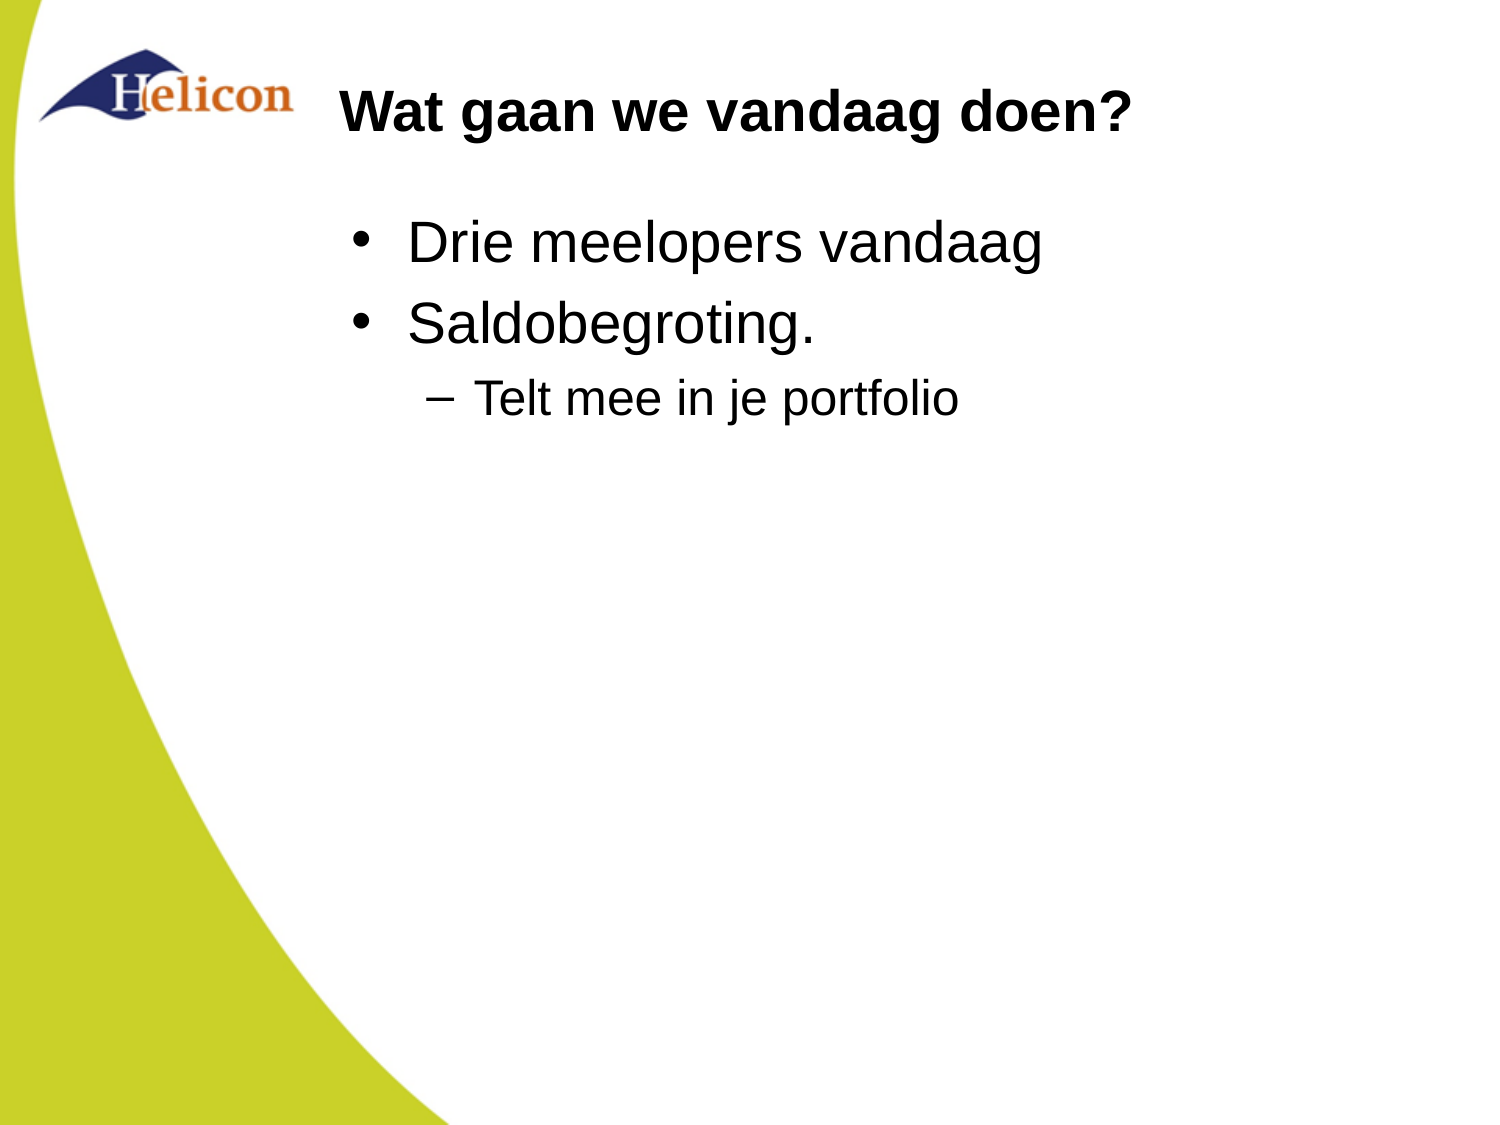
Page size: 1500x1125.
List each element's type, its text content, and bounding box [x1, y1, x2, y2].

list Drie meelopers vandaag Saldobegroting. Telt mee in je portfolio [336, 196, 1425, 1005]
picture [0, 0, 1500, 1125]
title Wat gaan we vandaag doen? [324, 54, 1415, 161]
